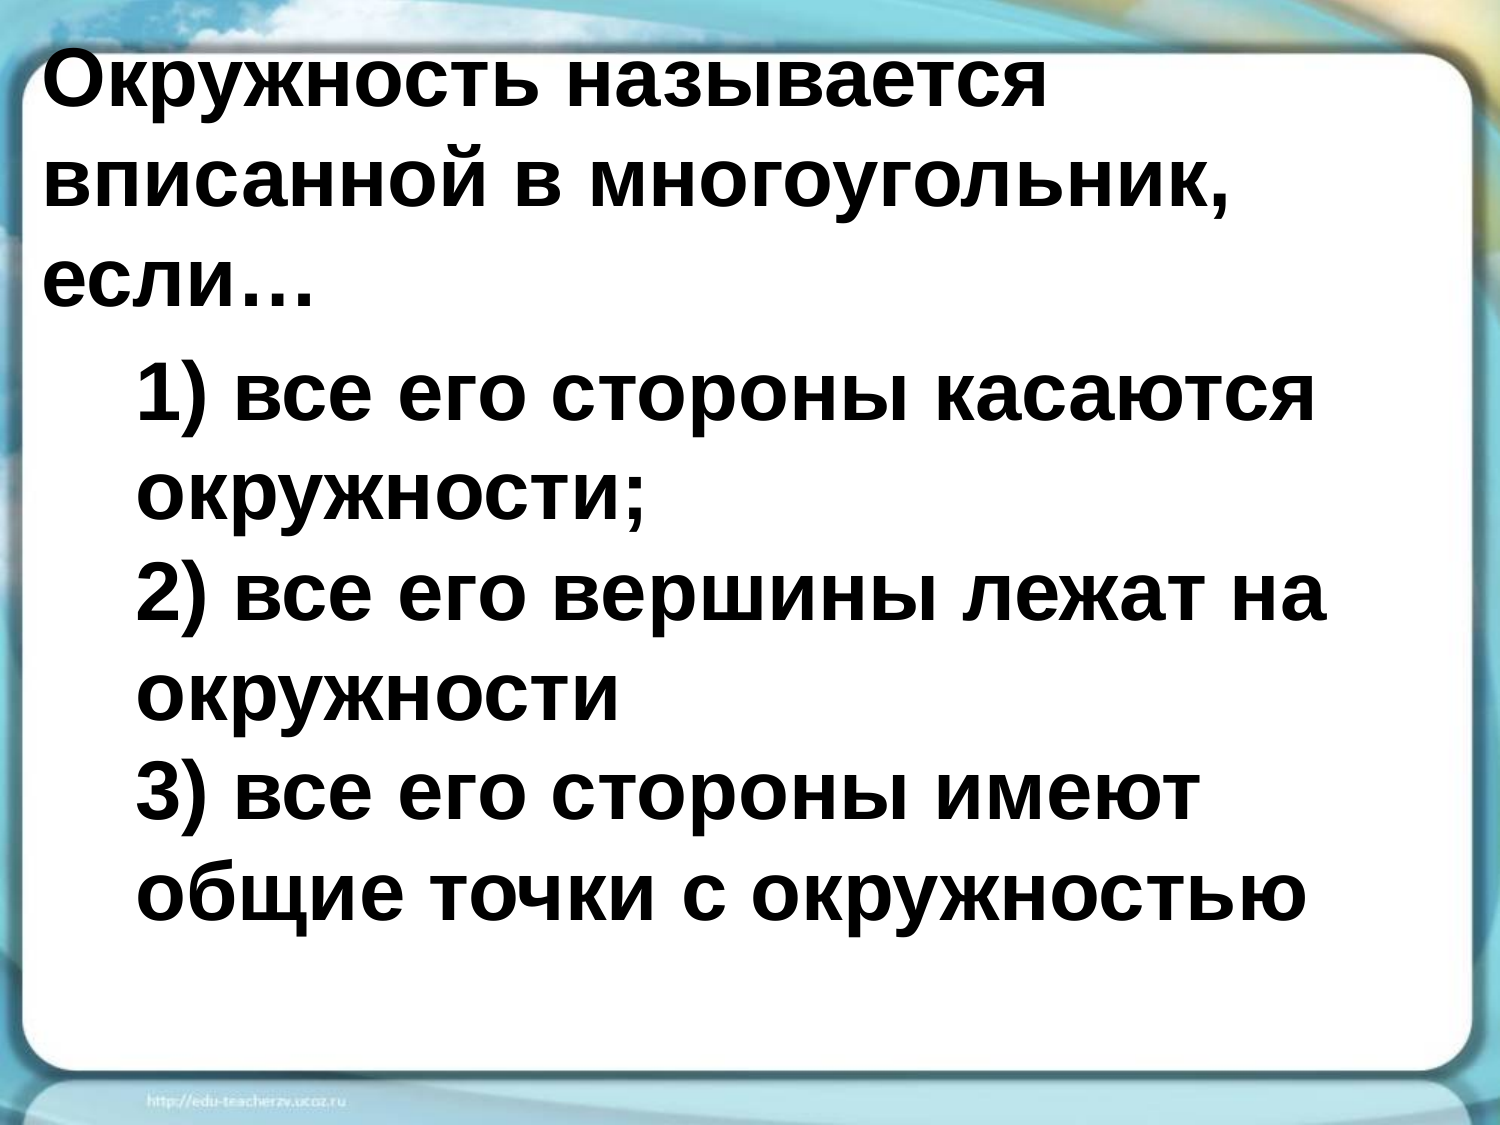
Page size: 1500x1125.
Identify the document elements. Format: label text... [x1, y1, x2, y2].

title Окружность называется вписанной в многоугольник, если… [41, 54, 1500, 291]
picture [0, 0, 1500, 1125]
text_box 1) все его стороны касаются окружности; 2) все его вершины лежат на окружности 3) все его стороны имеют общие точки с окружностью [135, 380, 1459, 894]
